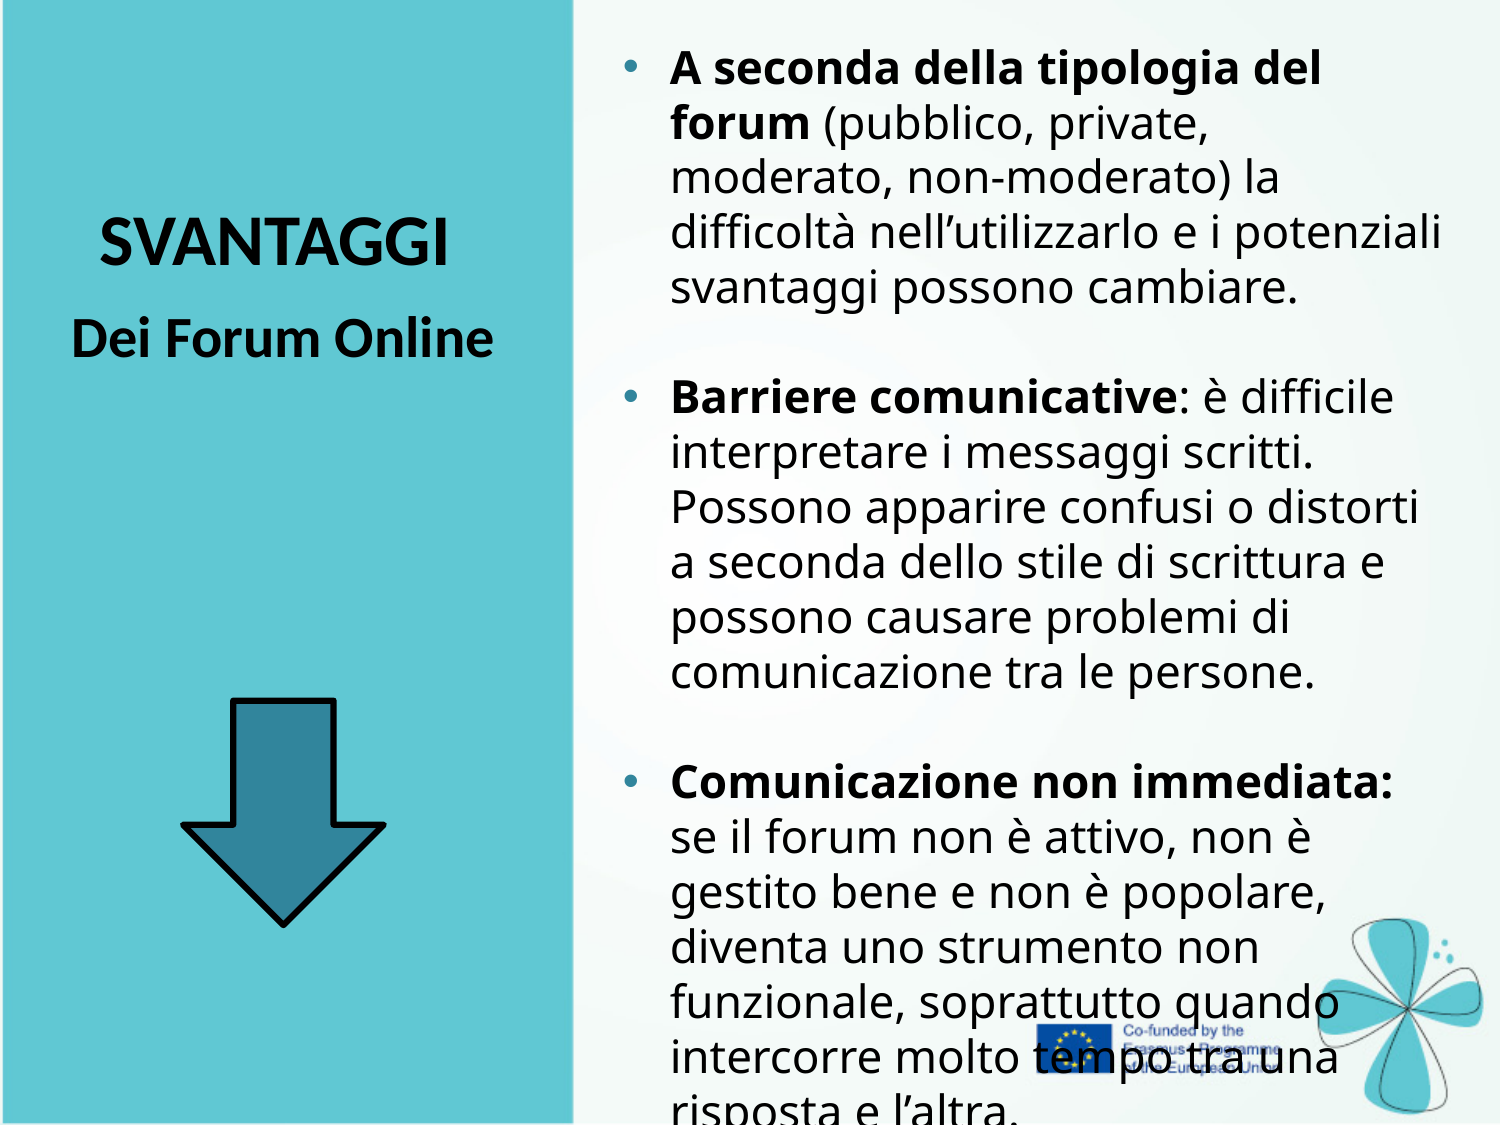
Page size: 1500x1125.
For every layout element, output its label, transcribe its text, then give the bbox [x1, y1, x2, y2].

text_box A seconda della tipologia del forum (pubblico, private, moderato, non-moderato) la difficoltà nell’utilizzarlo e i potenziali svantaggi possono cambiare. Barriere comunicative: è difficile interpretare i messaggi scritti. Possono apparire confusi o distorti a seconda dello stile di scrittura e possono causare problemi di comunicazione tra le persone. Comunicazione non immediata: se il forum non è attivo, non è gestito bene e non è popolare, diventa uno strumento non funzionale, soprattutto quando intercorre molto tempo tra una risposta e l’altra. [608, 30, 1459, 1125]
text_box [181, 698, 386, 928]
table_header svantaggi Dei Forum Online [11, 200, 556, 372]
picture [0, 0, 1500, 1125]
